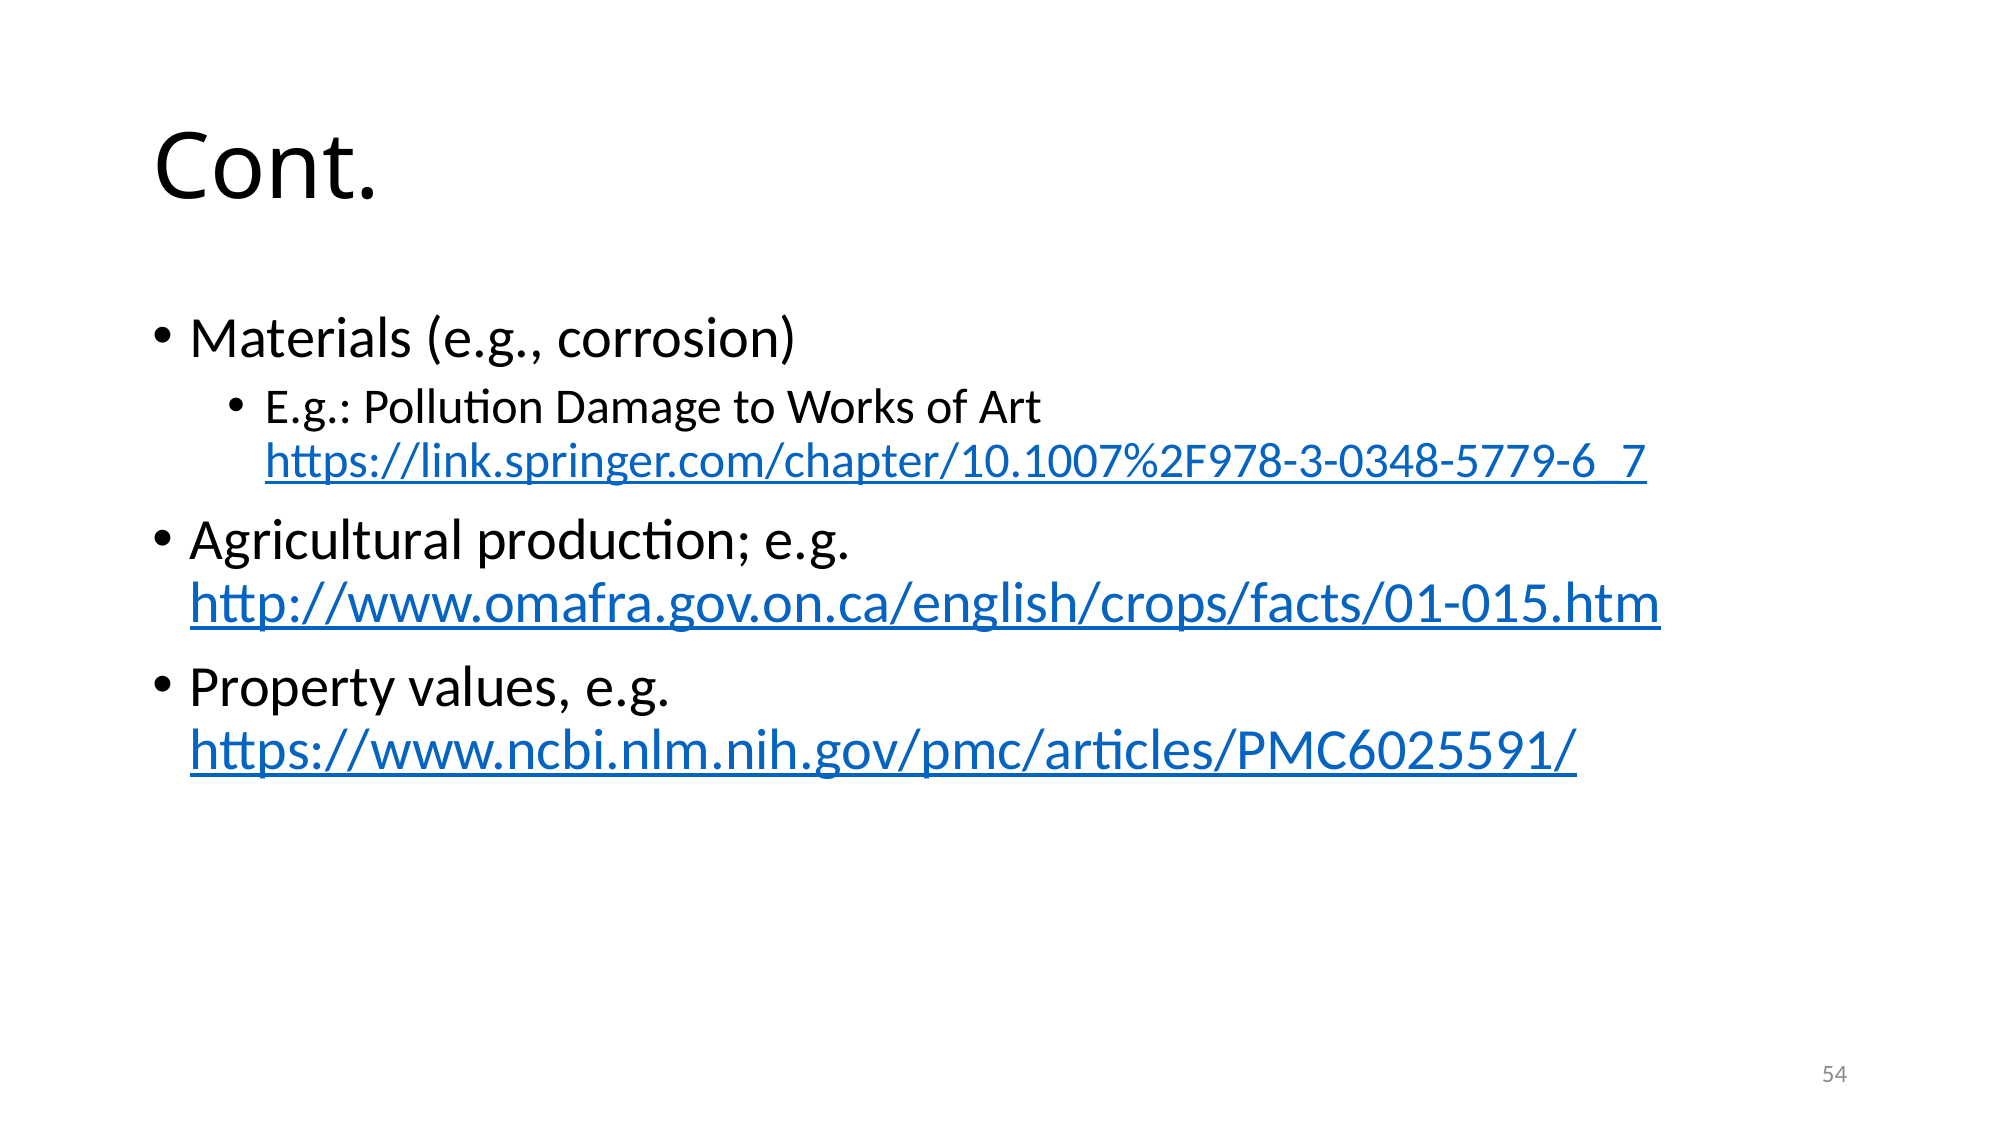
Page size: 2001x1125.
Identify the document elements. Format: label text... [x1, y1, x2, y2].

slide_number 54 [1412, 1042, 1863, 1103]
list Materials (e.g., corrosion) E.g.: Pollution Damage to Works of Art https://link.springer.com/chapter/10.1007%2F978-3-0348-5779-6_7 Agricultural production; e.g. http://www.omafra.gov.on.ca/english/crops/facts/01-015.htm Property values, e.g. https://www.ncbi.nlm.nih.gov/pmc/articles/PMC6025591/ [137, 299, 1863, 1014]
title Cont. [137, 59, 1863, 278]
